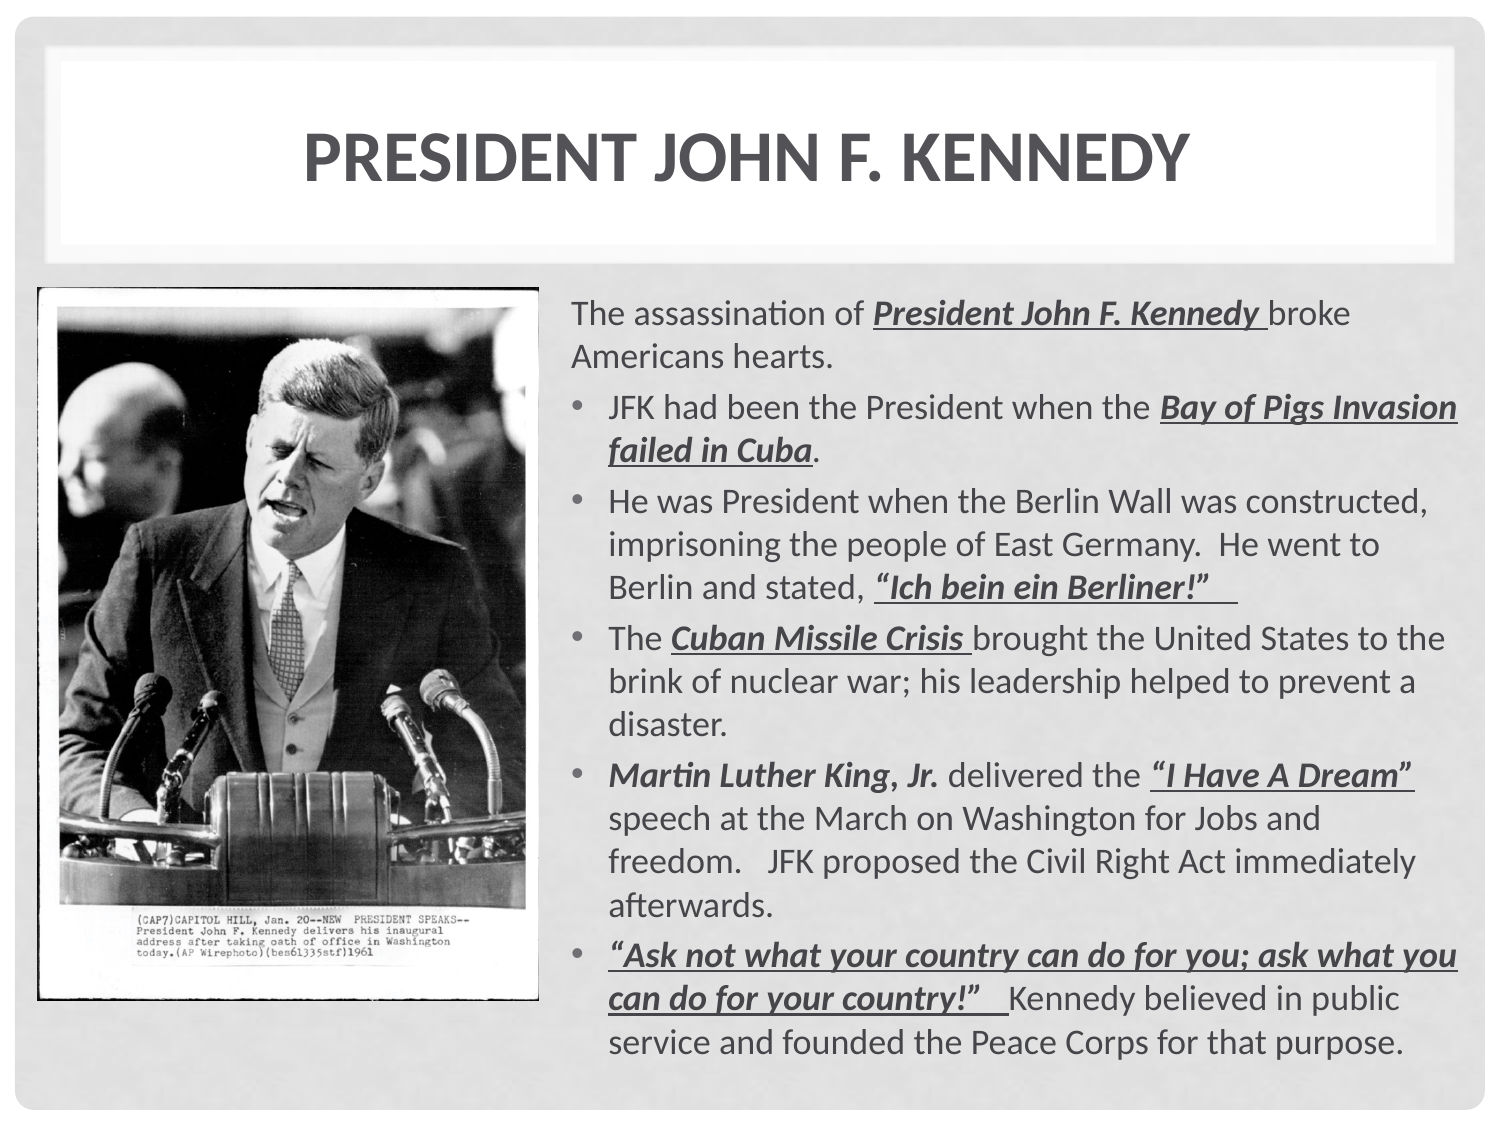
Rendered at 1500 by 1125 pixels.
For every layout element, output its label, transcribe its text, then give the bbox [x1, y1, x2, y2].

title President John F. Kennedy [69, 66, 1425, 238]
list The assassination of President John F. Kennedy broke Americans hearts. JFK had been the President when the Bay of Pigs Invasion failed in Cuba. He was President when the Berlin Wall was constructed, imprisoning the people of East Germany. He went to Berlin and stated, “Ich bein ein Berliner!” The Cuban Missile Crisis brought the United States to the brink of nuclear war; his leadership helped to prevent a disaster. Martin Luther King, Jr. delivered the “I Have A Dream” speech at the March on Washington for Jobs and freedom. JFK proposed the Civil Right Act immediately afterwards. “Ask not what your country can do for you; ask what you can do for your country!” Kennedy believed in public service and founded the Peace Corps for that purpose. [537, 281, 1475, 1088]
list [37, 287, 539, 1001]
